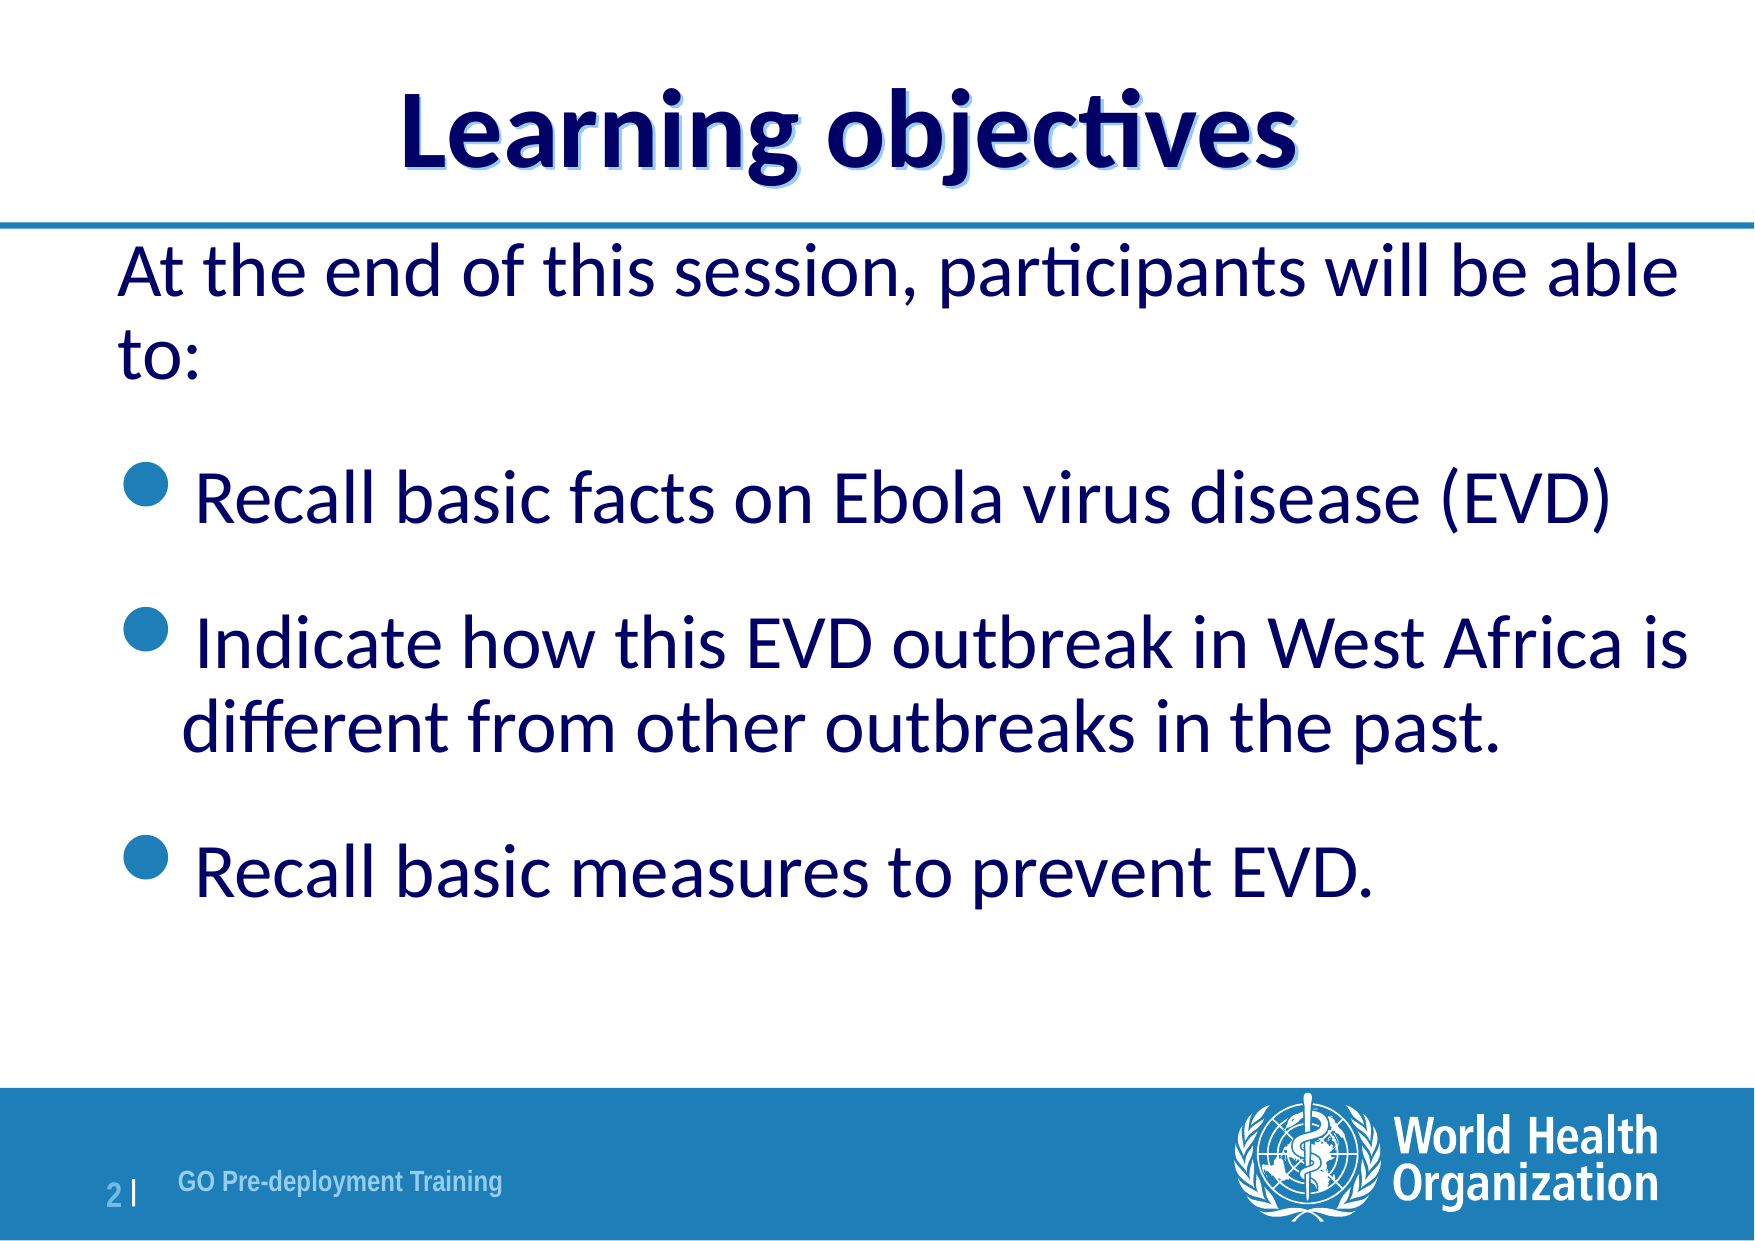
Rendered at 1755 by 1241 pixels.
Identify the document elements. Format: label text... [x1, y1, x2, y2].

title Learning objectives [116, 33, 1608, 212]
list At the end of this session, participants will be able to: Recall basic facts on Ebola virus disease (EVD) Indicate how this EVD outbreak in West Africa is different from other outbreaks in the past. Recall basic measures to prevent EVD. [117, 229, 1720, 1077]
